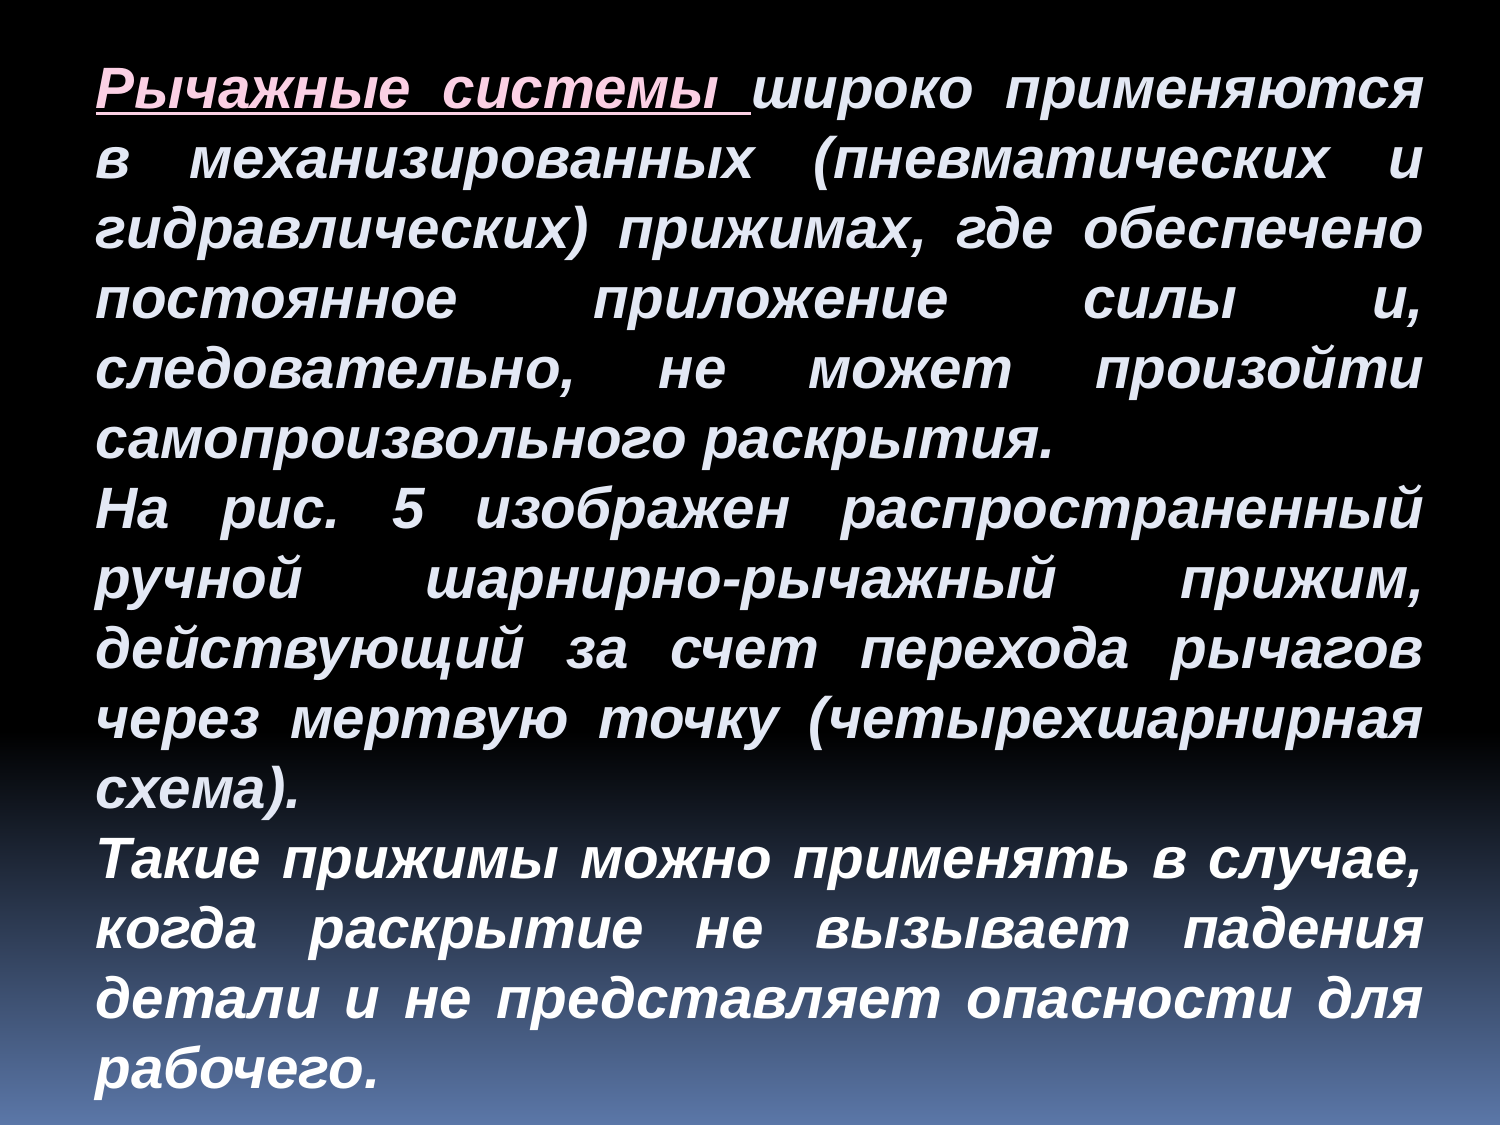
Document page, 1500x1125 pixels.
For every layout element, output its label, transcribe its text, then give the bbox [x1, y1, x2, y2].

text_box Рычажные системы широко применяются в механизированных (пневматических и гидравлических) прижимах, где обеспечено по­стоянное приложение силы и, следовательно, не может произойти самопроизвольного раскрытия. На рис. 5 изображен распространенный ручной шарнирно-ры­чажный прижим, действующий за счет перехода рычагов через мертвую точку (четырехшарнирная схема). Такие прижимы можно применять в случае, когда раскрытие не вызы­вает падения детали и не представляет опасности для рабочего. [81, 42, 1440, 1125]
